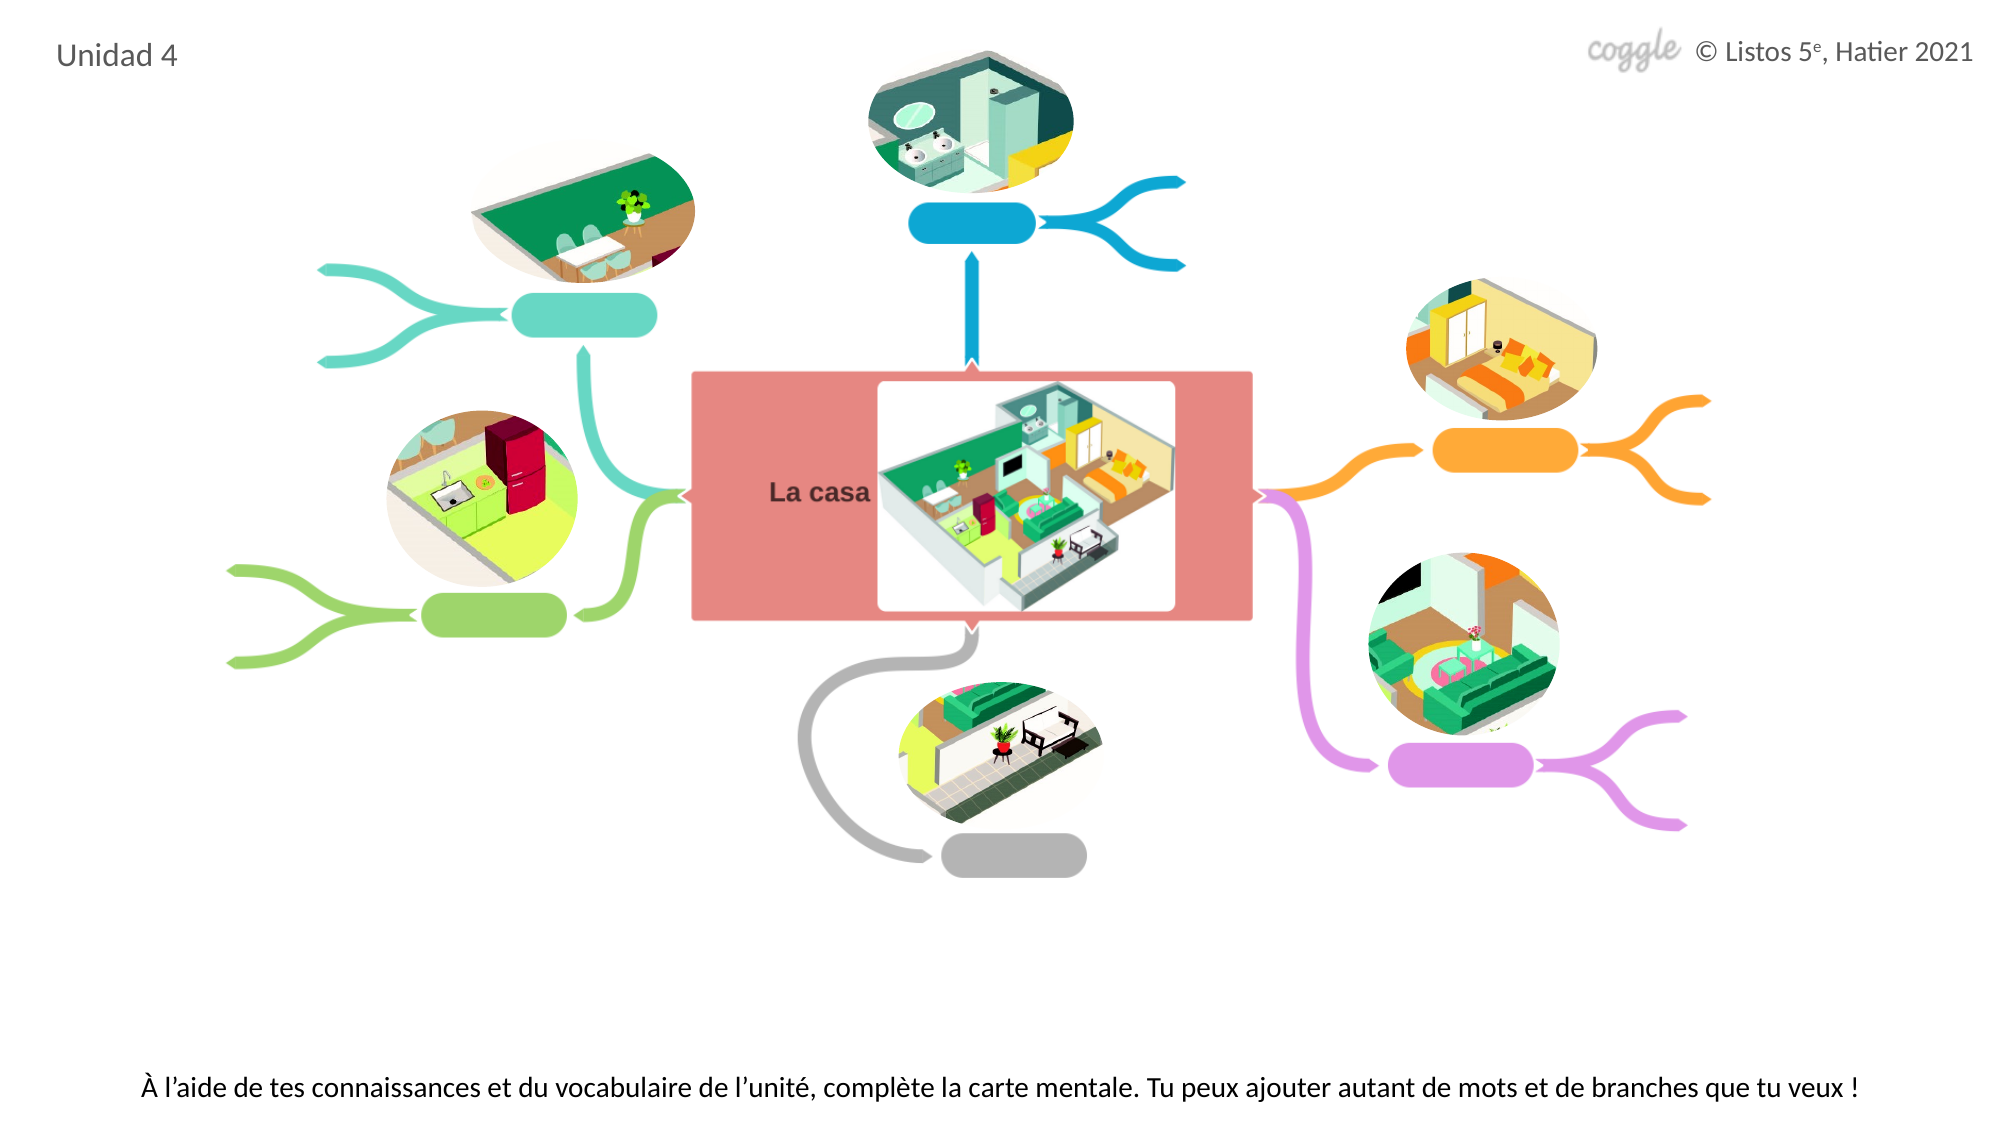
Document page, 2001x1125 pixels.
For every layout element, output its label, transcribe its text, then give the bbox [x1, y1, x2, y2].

picture [1565, 19, 1710, 81]
text_box © Listos 5e, Hatier 2021 [1710, 25, 2000, 75]
text_box À l’aide de tes connaissances et du vocabulaire de l’unité, complète la carte mentale. Tu peux ajouter autant de mots et de branches que tu veux ! [126, 1061, 1899, 1112]
text_box Unidad 4 [41, 25, 212, 80]
picture [210, 49, 1729, 930]
